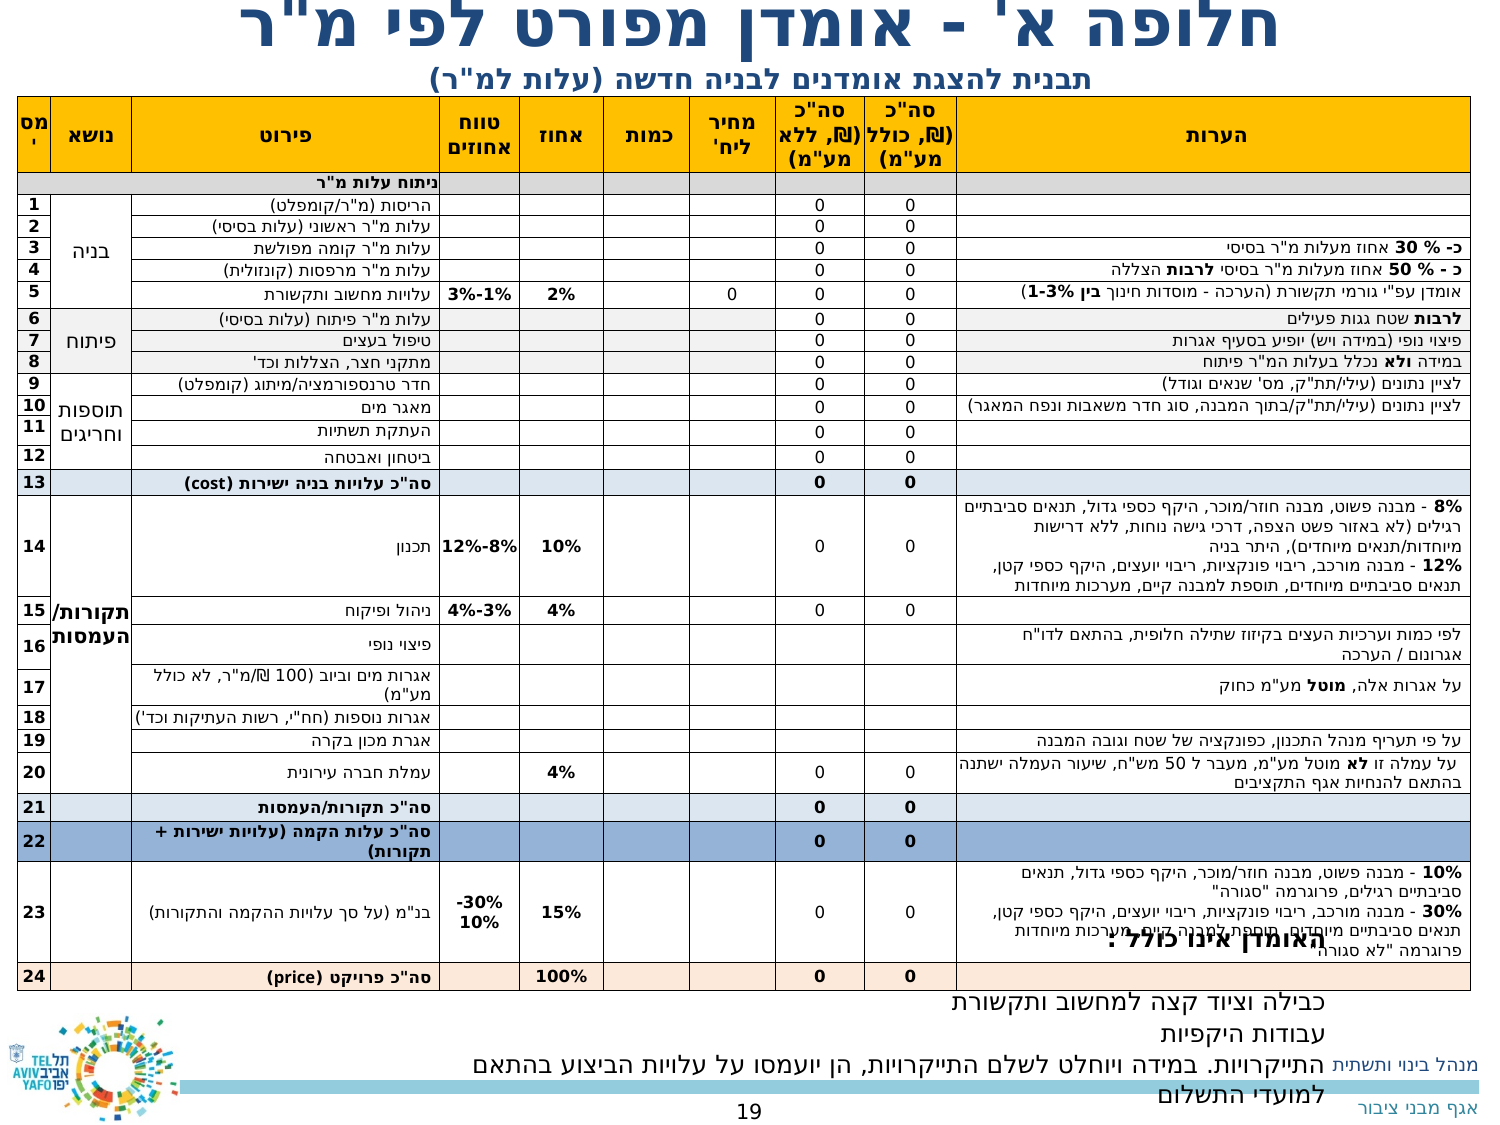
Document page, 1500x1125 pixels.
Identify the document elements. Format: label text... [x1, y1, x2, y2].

table_cell [865, 730, 956, 752]
table_cell 0 [865, 260, 956, 281]
table_cell [520, 309, 603, 330]
table_cell 8%-12% [440, 496, 519, 596]
table_cell 0 [776, 396, 864, 420]
table_cell על עמלה זו לא מוטל מע"מ, מעבר ל 50 מש"ח, שיעור העמלה ישתנה בהתאם להנחיות אגף התקציבים [957, 753, 1470, 793]
table_cell אגרת מכון בקרה [132, 730, 439, 752]
table_cell [690, 862, 775, 962]
table_cell ניהול ופיקוח [132, 597, 439, 624]
table_cell [604, 597, 689, 624]
picture [7, 1013, 180, 1123]
table_cell 4% [520, 753, 603, 793]
table_cell [865, 625, 956, 664]
table_cell [440, 238, 519, 259]
table_cell סה"כ תקורות/העמסות [132, 794, 439, 821]
table_cell [690, 396, 775, 420]
table_header סה"כ (₪, כולל מע"מ) [865, 97, 956, 172]
table_cell [51, 822, 131, 861]
table_cell 0 [865, 446, 956, 469]
table_cell [440, 309, 519, 330]
table_cell [51, 862, 131, 962]
table_cell [440, 753, 519, 793]
table_cell [957, 597, 1470, 624]
table_cell 15 [18, 597, 50, 624]
table_cell 21 [18, 794, 50, 821]
table_cell [604, 963, 689, 990]
table_cell [690, 173, 775, 194]
table_cell פיתוח [51, 309, 131, 373]
table_cell 0 [865, 331, 956, 351]
table_cell 18 [18, 706, 50, 729]
table_cell [690, 822, 775, 861]
table_cell 0 [776, 352, 864, 373]
table_cell [957, 963, 1470, 990]
table_cell פיצוי נופי [132, 625, 439, 664]
table_cell [520, 625, 603, 664]
table_cell כבילה וציוד קצה למחשוב ותקשורת [411, 991, 1328, 1018]
table_cell עלויות מחשוב ותקשורת [132, 282, 439, 308]
table_cell [51, 753, 131, 793]
table_cell [440, 396, 519, 420]
table_cell [604, 753, 689, 793]
table_cell 30%-10% [440, 862, 519, 962]
table_cell 23 [18, 862, 50, 962]
table_cell 0 [776, 963, 864, 990]
table_cell [690, 794, 775, 821]
table_cell [604, 706, 689, 729]
table_cell [690, 963, 775, 990]
table_cell 5 [18, 282, 50, 308]
table_cell [957, 421, 1470, 445]
text_box חלופה א' - אומדן מפורט לפי מ"ר תבנית להצגת אומדנים לבניה חדשה (עלות למ"ר) [0, 0, 1500, 90]
table_cell [51, 963, 131, 990]
table_cell כ - % 50 אחוז מעלות מ"ר בסיסי לרבות הצללה [957, 260, 1470, 281]
table_cell [604, 625, 689, 664]
table_cell 0 [865, 794, 956, 821]
table_cell [690, 216, 775, 237]
table_cell [520, 238, 603, 259]
table_header אחוז [520, 97, 603, 172]
table_cell כ- % 30 אחוז מעלות מ"ר בסיסי [957, 238, 1470, 259]
table_cell [957, 173, 1470, 194]
table_cell 0 [865, 421, 956, 445]
table_cell תוספות וחריגים [51, 374, 131, 469]
table_cell [604, 238, 689, 259]
table_cell לפי כמות וערכיות העצים בקיזוז שתילה חלופית, בהתאם לדו"ח אגרונום / הערכה [957, 625, 1470, 664]
table_cell [690, 195, 775, 215]
table_cell 16 [18, 625, 50, 669]
table_cell 0 [776, 597, 864, 624]
table_cell [690, 446, 775, 469]
table_cell [604, 374, 689, 395]
table_cell [604, 216, 689, 237]
table_cell 0 [776, 260, 864, 281]
table_cell [690, 421, 775, 445]
table_cell 0 [865, 496, 956, 596]
table_cell על פי תעריף מנהל התכנון, כפונקציה של שטח וגובה המבנה [957, 730, 1470, 752]
table_cell לציין נתונים (עילי/תת"ק/בתוך המבנה, סוג חדר משאבות ונפח המאגר) [957, 396, 1470, 420]
table_cell [690, 260, 775, 281]
table_cell [440, 331, 519, 351]
table_cell [51, 470, 131, 495]
table_cell [604, 446, 689, 469]
table_cell [520, 396, 603, 420]
table_cell על אגרות אלה, מוטל מע"מ כחוק [957, 665, 1470, 705]
table_cell לציין נתונים (עילי/תת"ק, מס' שנאים וגודל) [957, 374, 1470, 395]
table_cell [690, 309, 775, 330]
table_header מס' [18, 97, 50, 172]
table_cell 0 [776, 446, 864, 469]
table_cell התייקרויות. במידה ויוחלט לשלם התייקרויות, הן יועמסו על עלויות הביצוע בהתאם למועדי התשלום [411, 1049, 1328, 1111]
table_cell [604, 730, 689, 752]
table_header הערות [957, 97, 1470, 172]
table_cell עלות מ"ר ראשוני (עלות בסיסי) [132, 216, 439, 237]
table_cell 22 [18, 822, 50, 861]
table_cell 19 [18, 730, 50, 752]
table_cell 4 [18, 260, 50, 281]
table_cell 14 [18, 496, 50, 596]
table_cell [440, 963, 519, 990]
table_cell 3 [18, 238, 50, 259]
table_cell [440, 794, 519, 821]
table_cell 0 [776, 309, 864, 330]
table_cell 0 [865, 753, 956, 793]
table_cell 0 [776, 195, 864, 215]
table_cell 0 [776, 822, 864, 861]
table_cell 2% [520, 282, 603, 308]
table_cell [690, 730, 775, 752]
table_cell 10% - מבנה פשוט, מבנה חוזר/מוכר, היקף כספי גדול, תנאים סביבתיים רגילים, פרוגרמה "סגורה" 30% - מבנה מורכב, ריבוי פונקציות, ריבוי יועצים, היקף כספי קטן, תנאים סביבתיים מיוחדים, תוספת למבנה קיים, מערכות מיוחדות פרוגרמה "לא סגורה" [957, 862, 1470, 962]
table_cell [520, 195, 603, 215]
table_cell 15% [520, 862, 603, 962]
table_cell בניה [51, 195, 131, 308]
table_cell 0 [865, 470, 956, 495]
table_cell סה"כ עלות הקמה (עלויות ישירות + תקורות) [132, 822, 439, 861]
table_header טווח אחוזים [440, 97, 519, 172]
table_cell [520, 260, 603, 281]
table_cell [520, 374, 603, 395]
table_cell 0 [865, 396, 956, 420]
table_cell 0 [776, 331, 864, 351]
table_cell 0 [865, 862, 956, 962]
table_cell 0 [865, 195, 956, 215]
table_cell [51, 794, 131, 821]
table_cell ניתוח עלות מ"ר [18, 173, 439, 194]
table_cell [957, 216, 1470, 237]
table_cell 11 [18, 416, 50, 445]
table_cell [440, 352, 519, 373]
table_cell [865, 665, 956, 705]
table_cell [440, 665, 519, 705]
table_cell [440, 625, 519, 664]
table_cell [440, 446, 519, 469]
table_cell [520, 706, 603, 729]
table_cell 0 [865, 352, 956, 373]
table_cell [957, 794, 1470, 821]
table_cell [957, 446, 1470, 469]
table_cell 0 [690, 282, 775, 308]
table_cell עלות מ"ר קומה מפולשת [132, 238, 439, 259]
table_cell פיצוי נופי (במידה ויש) יופיע בסעיף אגרות [957, 331, 1470, 351]
table_cell תכנון [132, 496, 439, 596]
table_cell 1 [18, 195, 50, 215]
table_cell [690, 238, 775, 259]
table_cell 100% [520, 963, 603, 990]
table_cell [957, 195, 1470, 215]
table_cell [604, 282, 689, 308]
table_cell [690, 706, 775, 729]
table_cell עבודות היקפיות [411, 1018, 1328, 1049]
table_cell 17 [18, 670, 50, 705]
table_cell [520, 352, 603, 373]
table_cell [776, 706, 864, 729]
table_cell 2 [18, 216, 50, 237]
table_cell [440, 706, 519, 729]
table_cell 1%-3% [440, 282, 519, 308]
table_cell 4% [520, 597, 603, 624]
table_cell 10 [18, 396, 50, 415]
table_cell 12 [18, 446, 50, 469]
table_cell [604, 309, 689, 330]
table_cell טיפול בעצים [132, 331, 439, 351]
table_cell [520, 216, 603, 237]
table_cell [604, 794, 689, 821]
table_cell עלות מ"ר פיתוח (עלות בסיסי) [132, 309, 439, 330]
table_cell 0 [776, 496, 864, 596]
table_cell [520, 822, 603, 861]
table_cell [604, 396, 689, 420]
table_cell [957, 706, 1470, 729]
table_cell מתקני חצר, הצללות וכד' [132, 352, 439, 373]
table_cell [690, 352, 775, 373]
table_cell 0 [776, 216, 864, 237]
table_cell [520, 331, 603, 351]
table_cell העתקת תשתיות [132, 421, 439, 445]
table_cell [604, 352, 689, 373]
table_cell [604, 862, 689, 962]
table_cell [776, 625, 864, 664]
table_cell הריסות (מ"ר/קומפלט) [132, 195, 439, 215]
table_cell [776, 173, 864, 194]
table_cell [604, 195, 689, 215]
table_cell [604, 173, 689, 194]
table_cell במידה ולא נכלל בעלות המ"ר פיתוח [957, 352, 1470, 373]
table_cell [604, 496, 689, 596]
table_cell [520, 421, 603, 445]
table_cell 0 [776, 862, 864, 962]
table_cell [690, 470, 775, 495]
table_cell 8% - מבנה פשוט, מבנה חוזר/מוכר, היקף כספי גדול, תנאים סביבתיים רגילים (לא באזור פשט הצפה, דרכי גישה נוחות, ללא דרישות מיוחדות/תנאים מיוחדים), היתר בניה 12% - מבנה מורכב, ריבוי פונקציות, ריבוי יועצים, היקף כספי קטן, תנאים סביבתיים מיוחדים, תוספת למבנה קיים, מערכות מיוחדות [957, 496, 1470, 596]
table_cell 7 [18, 331, 50, 351]
table_cell [957, 822, 1470, 861]
table_header סה"כ (₪, ללא מע"מ) [776, 97, 864, 172]
table_cell [520, 730, 603, 752]
table_cell מאגר מים [132, 396, 439, 420]
table_header מחיר ליח' [690, 97, 775, 172]
table_cell עמלת חברה עירונית [132, 753, 439, 793]
table_cell 9 [18, 374, 50, 395]
table_cell [604, 822, 689, 861]
table_cell 0 [865, 238, 956, 259]
table_header כמות [604, 97, 689, 172]
table_cell 0 [865, 309, 956, 330]
table_cell חדר טרנספורמציה/מיתוג (קומפלט) [132, 374, 439, 395]
table_cell 8 [18, 352, 50, 373]
table_cell [440, 216, 519, 237]
table_cell [520, 665, 603, 705]
table_cell [440, 470, 519, 495]
table_cell 0 [776, 374, 864, 395]
table_cell 0 [865, 822, 956, 861]
table_cell [865, 706, 956, 729]
table_header נושא [51, 97, 131, 172]
table_cell 0 [865, 374, 956, 395]
table_cell [520, 470, 603, 495]
table_cell [440, 730, 519, 752]
table_cell [690, 597, 775, 624]
table_cell [440, 260, 519, 281]
table_cell 0 [865, 597, 956, 624]
table_cell [690, 374, 775, 395]
table_cell אגרות מים וביוב (100 ₪/מ"ר, לא כולל מע"מ) [132, 665, 439, 705]
table_cell [865, 173, 956, 194]
table_cell [604, 260, 689, 281]
table_cell 0 [776, 238, 864, 259]
table_cell [440, 822, 519, 861]
table_cell 13 [18, 470, 50, 495]
table_cell סה"כ פרויקט (price) [132, 963, 439, 990]
table_cell [690, 665, 775, 705]
table_cell 0 [865, 963, 956, 990]
table_cell אגרות נוספות (חח"י, רשות העתיקות וכד') [132, 706, 439, 729]
table_cell תקורות/ העמסות [51, 496, 131, 753]
table_cell [690, 625, 775, 664]
table_cell לרבות שטח גגות פעילים [957, 309, 1470, 330]
table_cell 0 [865, 282, 956, 308]
table_cell [604, 331, 689, 351]
table_cell 0 [776, 470, 864, 495]
table_cell [440, 374, 519, 395]
table_cell 3%-4% [440, 597, 519, 624]
table_cell 24 [18, 963, 50, 990]
table_cell ביטחון ואבטחה [132, 446, 439, 469]
table_cell 6 [18, 309, 50, 330]
table_cell סה"כ עלויות בניה ישירות (cost) [132, 470, 439, 495]
table_cell [520, 446, 603, 469]
table_cell 0 [865, 216, 956, 237]
table_cell [440, 421, 519, 445]
table_cell [776, 730, 864, 752]
table_cell עלות מ"ר מרפסות (קונזולית) [132, 260, 439, 281]
table_cell [440, 173, 519, 194]
table_header פירוט [132, 97, 439, 172]
table_cell 20 [18, 753, 50, 793]
table_cell 0 [776, 753, 864, 793]
table_cell [604, 665, 689, 705]
table_cell בנ"מ (על סך עלויות ההקמה והתקורות) [132, 862, 439, 962]
table_cell [776, 665, 864, 705]
table_cell 0 [776, 282, 864, 308]
table_cell 0 [776, 794, 864, 821]
table_cell [520, 794, 603, 821]
table_cell [604, 421, 689, 445]
table_cell אומדן עפ"י גורמי תקשורת (הערכה - מוסדות חינוך בין 1-3%) [957, 282, 1470, 308]
table_cell [690, 496, 775, 596]
table_cell [690, 331, 775, 351]
table_cell [690, 753, 775, 793]
table_cell 10% [520, 496, 603, 596]
table_cell [440, 195, 519, 215]
table_cell [520, 173, 603, 194]
table_cell [604, 470, 689, 495]
table_cell 0 [776, 421, 864, 445]
table_cell [957, 470, 1470, 495]
